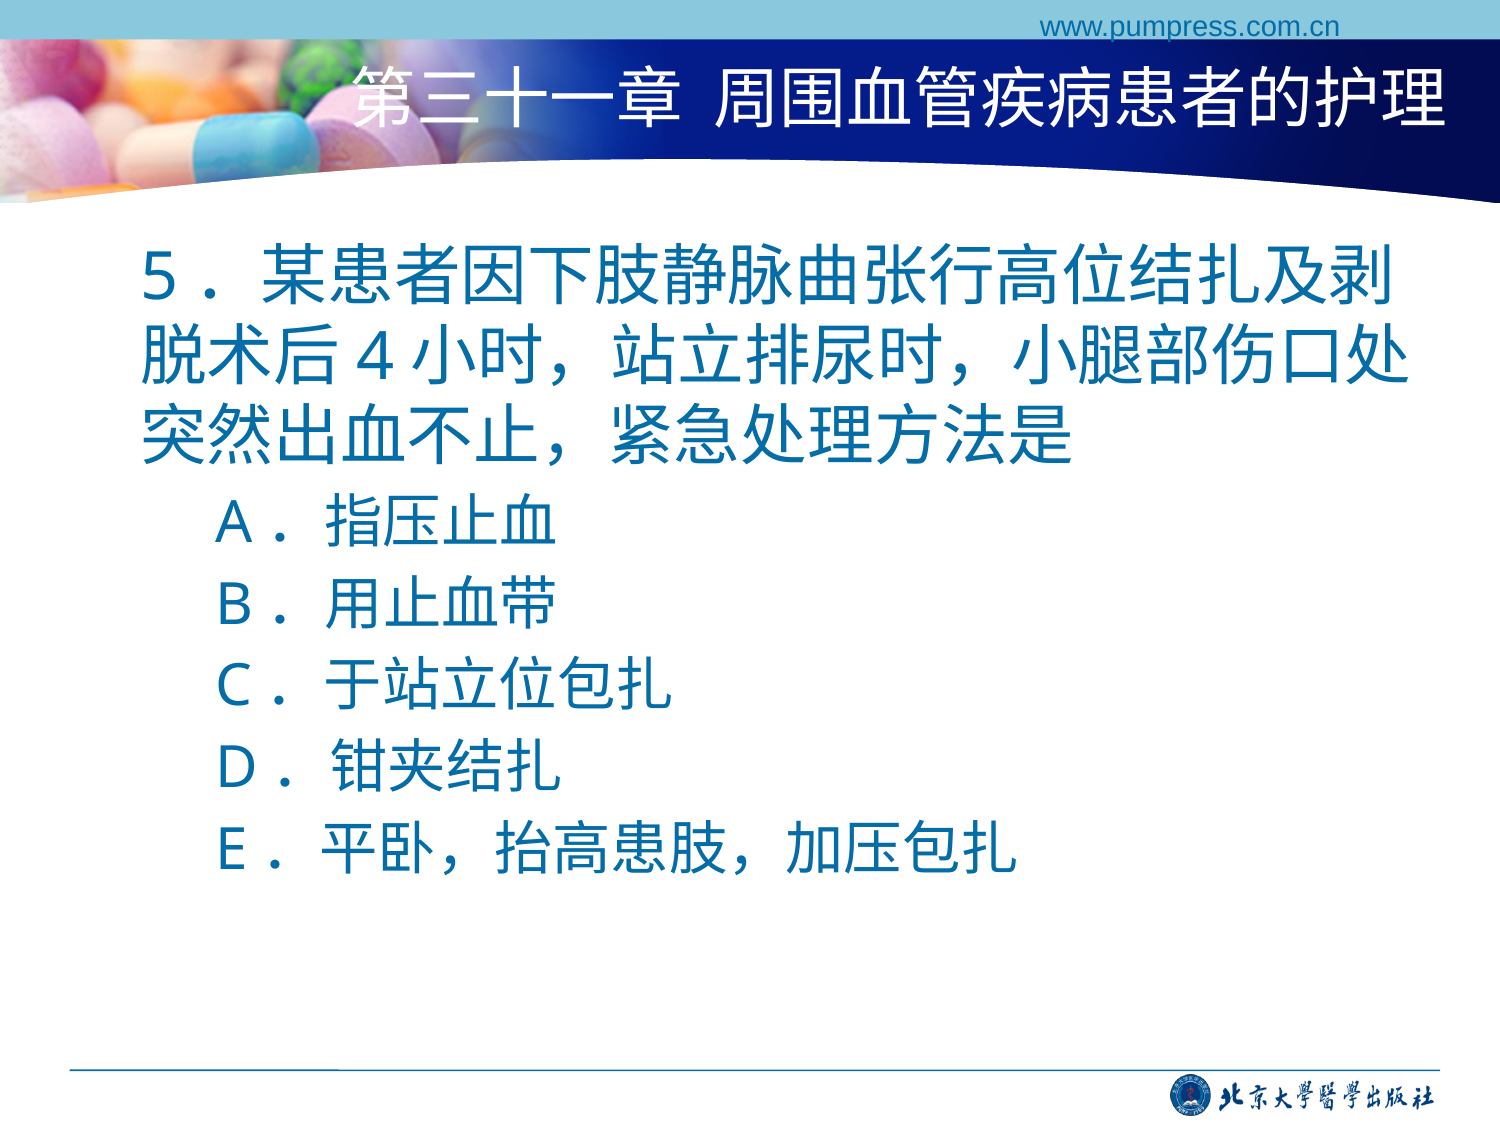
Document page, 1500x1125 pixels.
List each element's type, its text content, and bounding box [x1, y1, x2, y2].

picture [1170, 1074, 1436, 1118]
title 第三十一章 周围血管疾病患者的护理 [137, 49, 1463, 143]
picture [0, 40, 1500, 203]
slide_number www.pumpress.com.cn [1025, 0, 1463, 38]
list 5．某患者因下肢静脉曲张行高位结扎及剥脱术后4小时，站立排尿时，小腿部伤口处突然出血不止，紧急处理方法是 A．指压止血 B．用止血带 C．于站立位包扎 D．钳夹结扎 E．平卧，抬高患肢，加压包扎 [49, 224, 1463, 1026]
